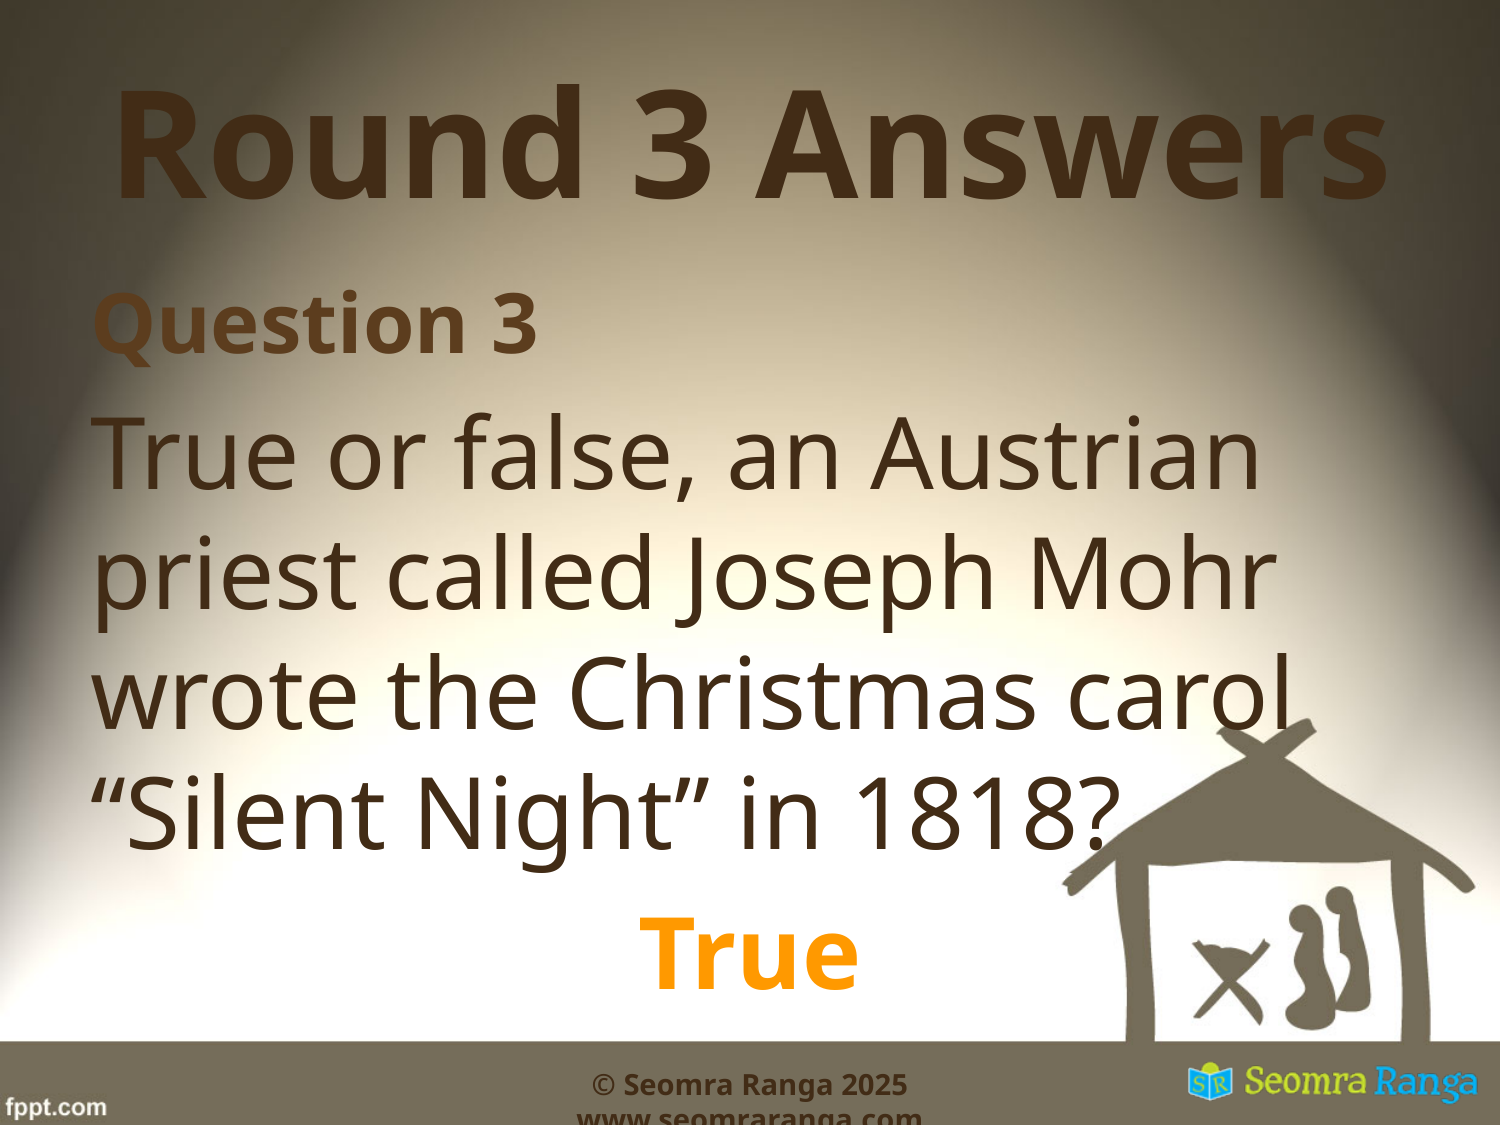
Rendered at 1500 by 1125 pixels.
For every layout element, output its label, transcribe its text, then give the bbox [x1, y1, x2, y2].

title Round 3 Answers [75, 45, 1425, 233]
list Question 3 True or false, an Austrian priest called Joseph Mohr wrote the Christmas carol “Silent Night” in 1818? True [75, 262, 1425, 1005]
text_box © Seomra Ranga 2025 www.seomraranga.com [401, 1058, 1099, 1125]
picture [0, 0, 1500, 1125]
